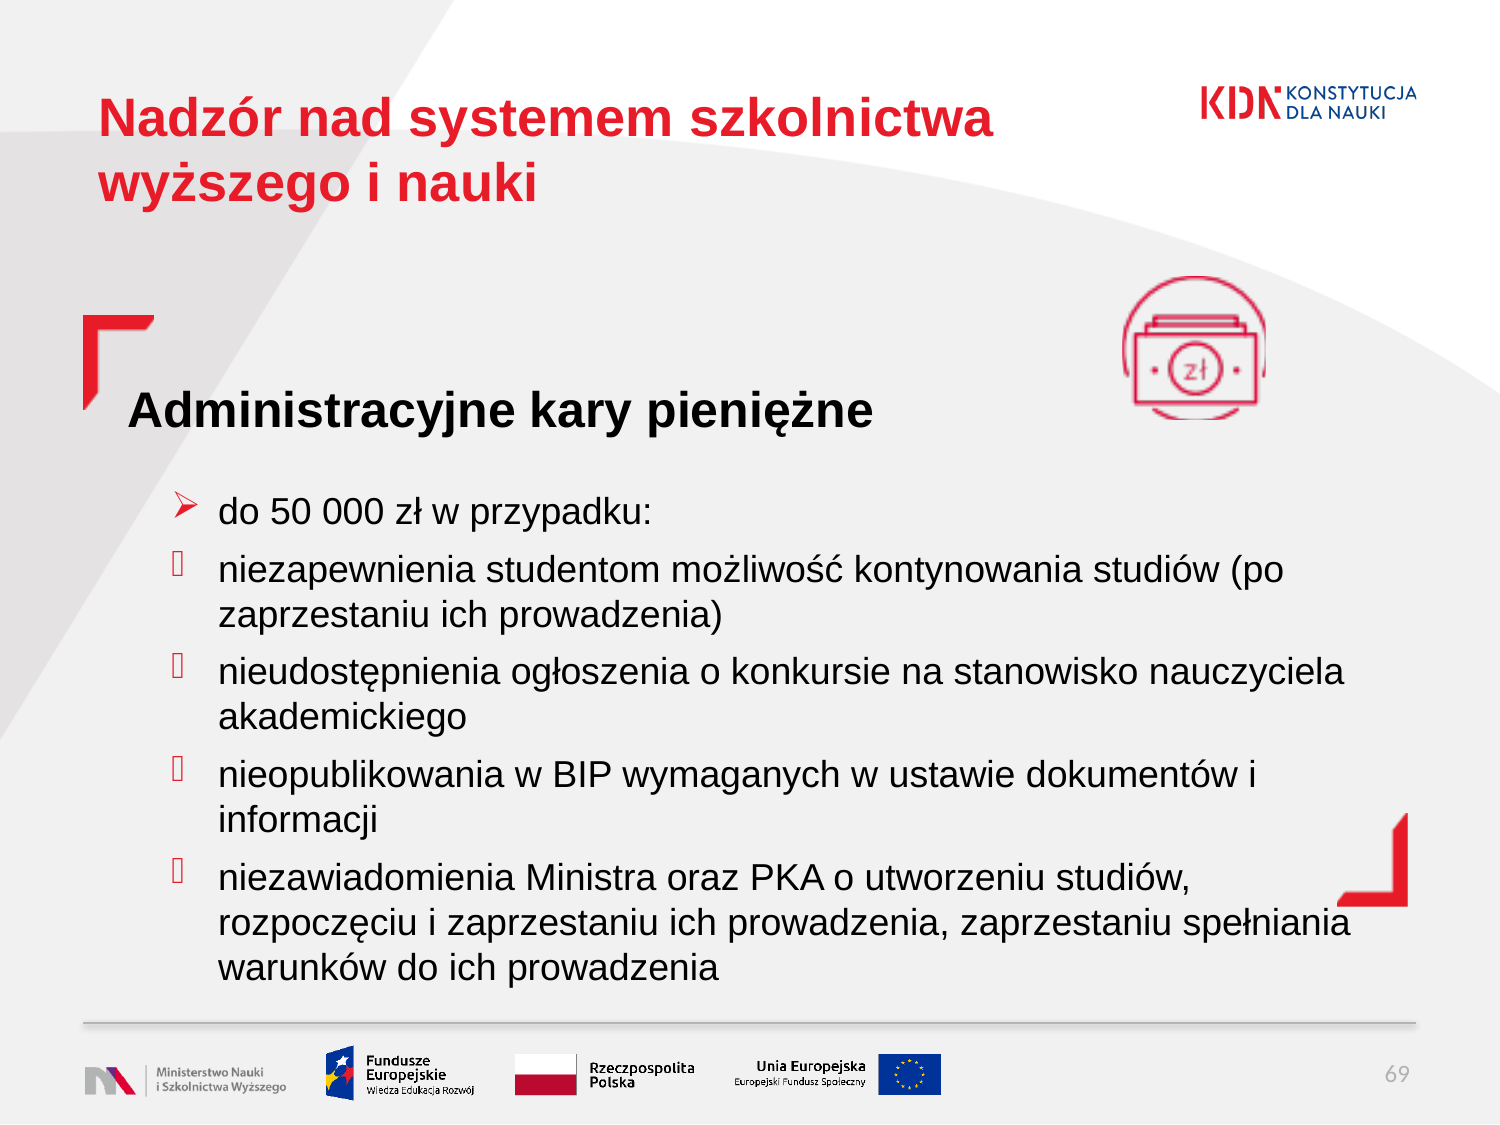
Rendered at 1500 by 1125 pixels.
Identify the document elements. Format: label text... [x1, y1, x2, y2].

slide_number 69 [1074, 1042, 1425, 1103]
list do 50 000 zł w przypadku: niezapewnienia studentom możliwość kontynowania studiów (po zaprzestaniu ich prowadzenia) nieudostępnienia ogłoszenia o konkursie na stanowisko nauczyciela akademickiego nieopublikowania w BIP wymaganych w ustawie dokumentów i informacji niezawiadomienia Ministra oraz PKA o utworzeniu studiów, rozpoczęciu i zaprzestaniu ich prowadzenia, zaprzestaniu spełniania warunków do ich prowadzenia [156, 479, 1388, 894]
picture [0, 0, 1500, 1125]
text_box Administracyjne kary pieniężne [112, 370, 1234, 446]
title Nadzór nad systemem szkolnictwa wyższego i nauki [83, 74, 1170, 143]
text_box [95, 328, 1075, 916]
